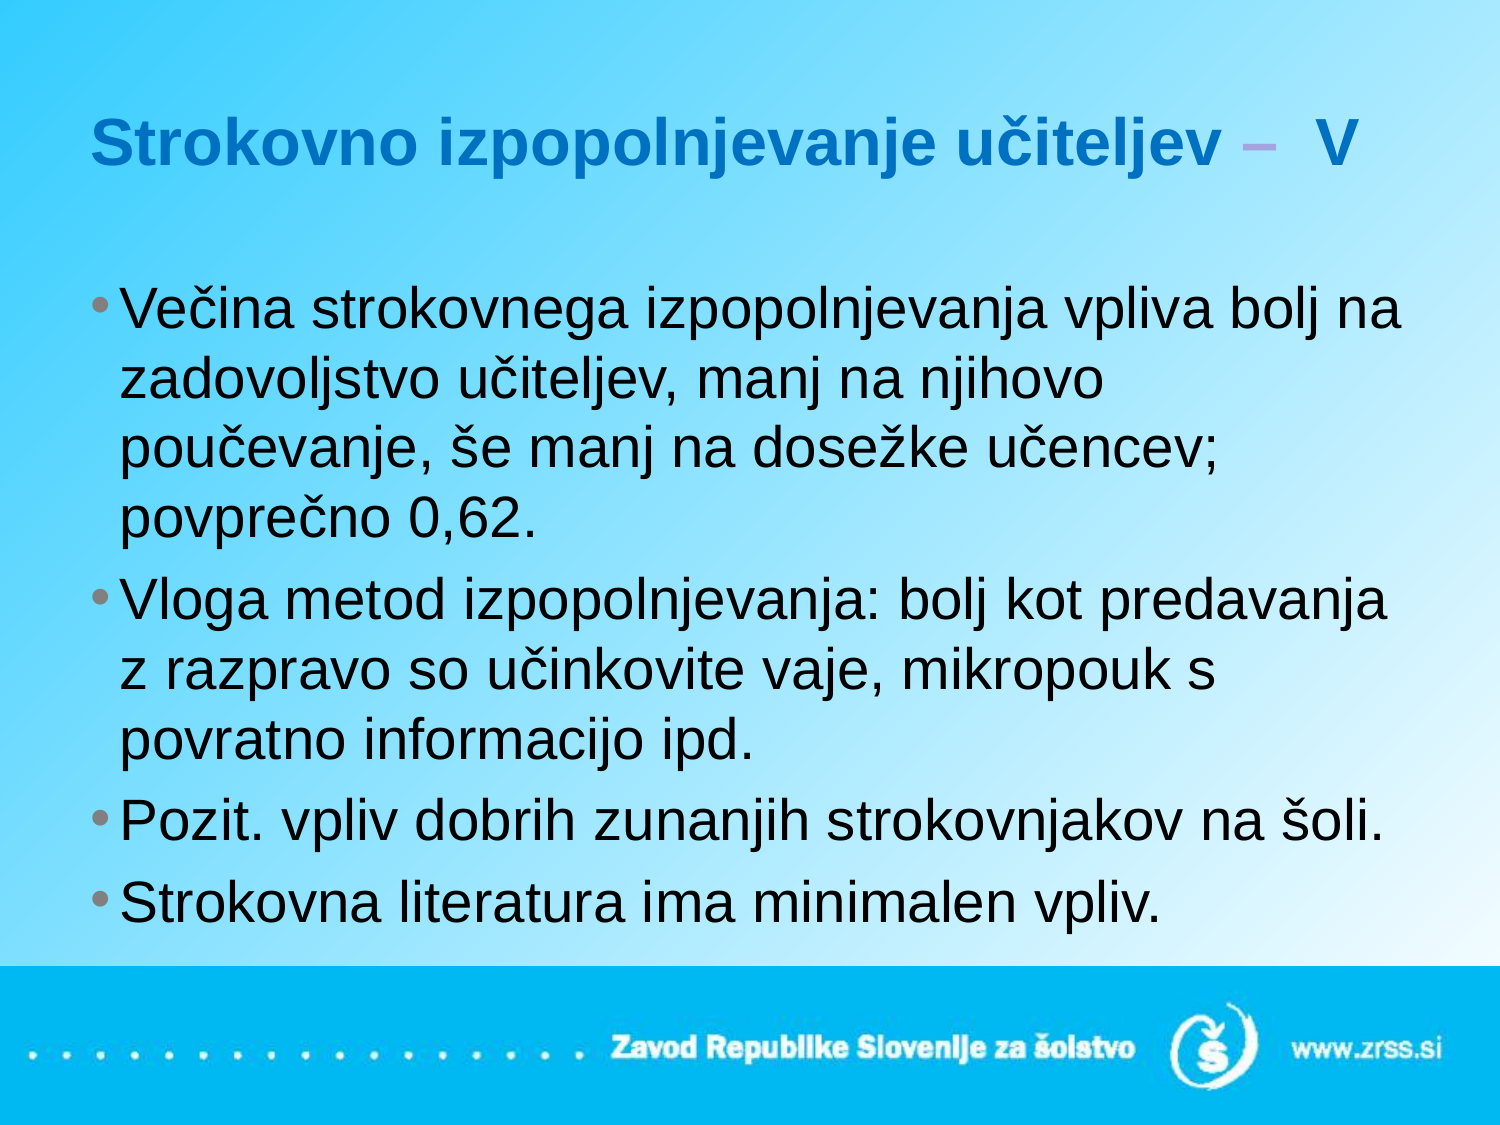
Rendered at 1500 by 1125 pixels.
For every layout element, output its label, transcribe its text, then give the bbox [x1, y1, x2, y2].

picture [610, 1028, 700, 1065]
picture [993, 1040, 1028, 1064]
picture [705, 1033, 850, 1066]
picture [129, 1049, 142, 1061]
picture [506, 1050, 518, 1061]
picture [368, 1051, 381, 1060]
picture [199, 1049, 210, 1060]
picture [472, 1050, 482, 1060]
picture [61, 1049, 73, 1061]
title Strokovno izpopolnjevanje učiteljev – V [74, 44, 1426, 233]
picture [854, 1032, 987, 1065]
picture [575, 1051, 585, 1060]
picture [540, 1050, 550, 1061]
picture [301, 1049, 311, 1061]
picture [94, 1050, 106, 1060]
picture [439, 1049, 449, 1060]
picture [267, 1051, 275, 1060]
picture [333, 1048, 345, 1061]
picture [28, 1050, 38, 1060]
picture [1033, 1029, 1137, 1061]
picture [404, 1050, 414, 1060]
picture [1170, 1001, 1259, 1090]
picture [1289, 1035, 1443, 1061]
list Večina strokovnega izpopolnjevanja vpliva bolj na zadovoljstvo učiteljev, manj na njihovo poučevanje, še manj na dosežke učencev; povprečno 0,62. Vloga metod izpopolnjevanja: bolj kot predavanja z razpravo so učinkovite vaje, mikropouk s povratno informacijo ipd. Pozit. vpliv dobrih zunanjih strokovnjakov na šoli. Strokovna literatura ima minimalen vpliv. [74, 262, 1426, 953]
picture [233, 1049, 242, 1060]
picture [163, 1050, 174, 1061]
